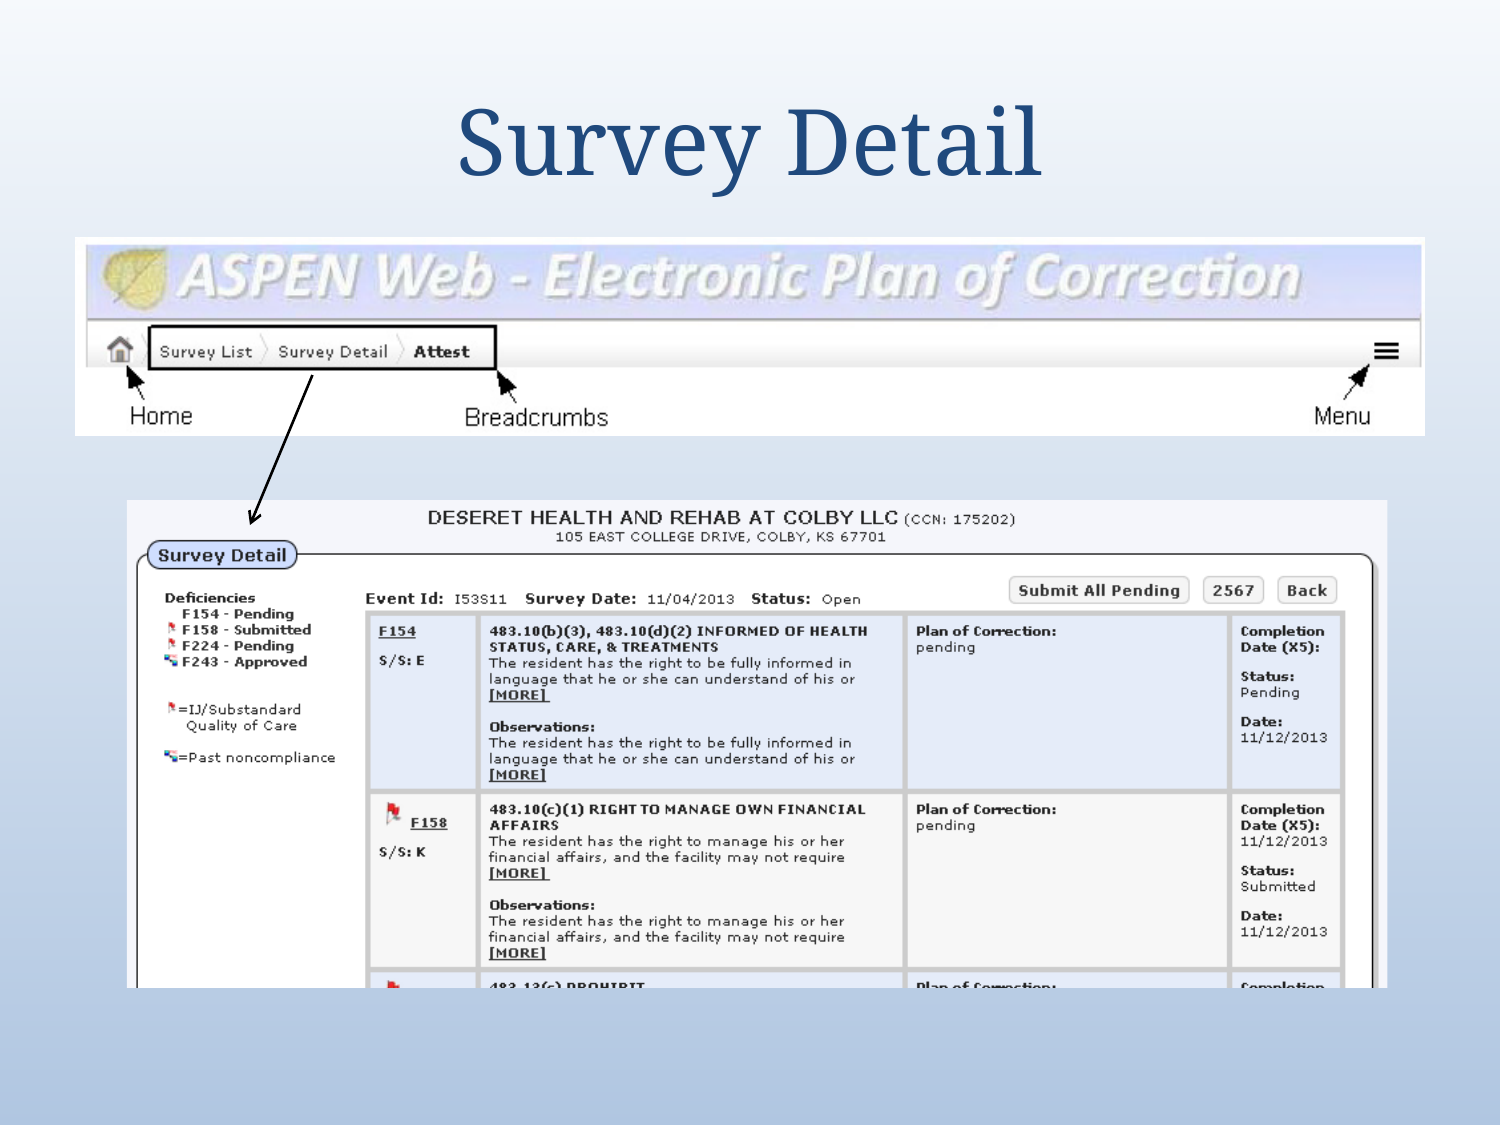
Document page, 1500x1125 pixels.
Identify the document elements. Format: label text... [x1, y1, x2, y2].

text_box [249, 374, 313, 526]
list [74, 237, 1426, 436]
title Survey Detail [75, 45, 1425, 233]
picture [126, 499, 1388, 988]
